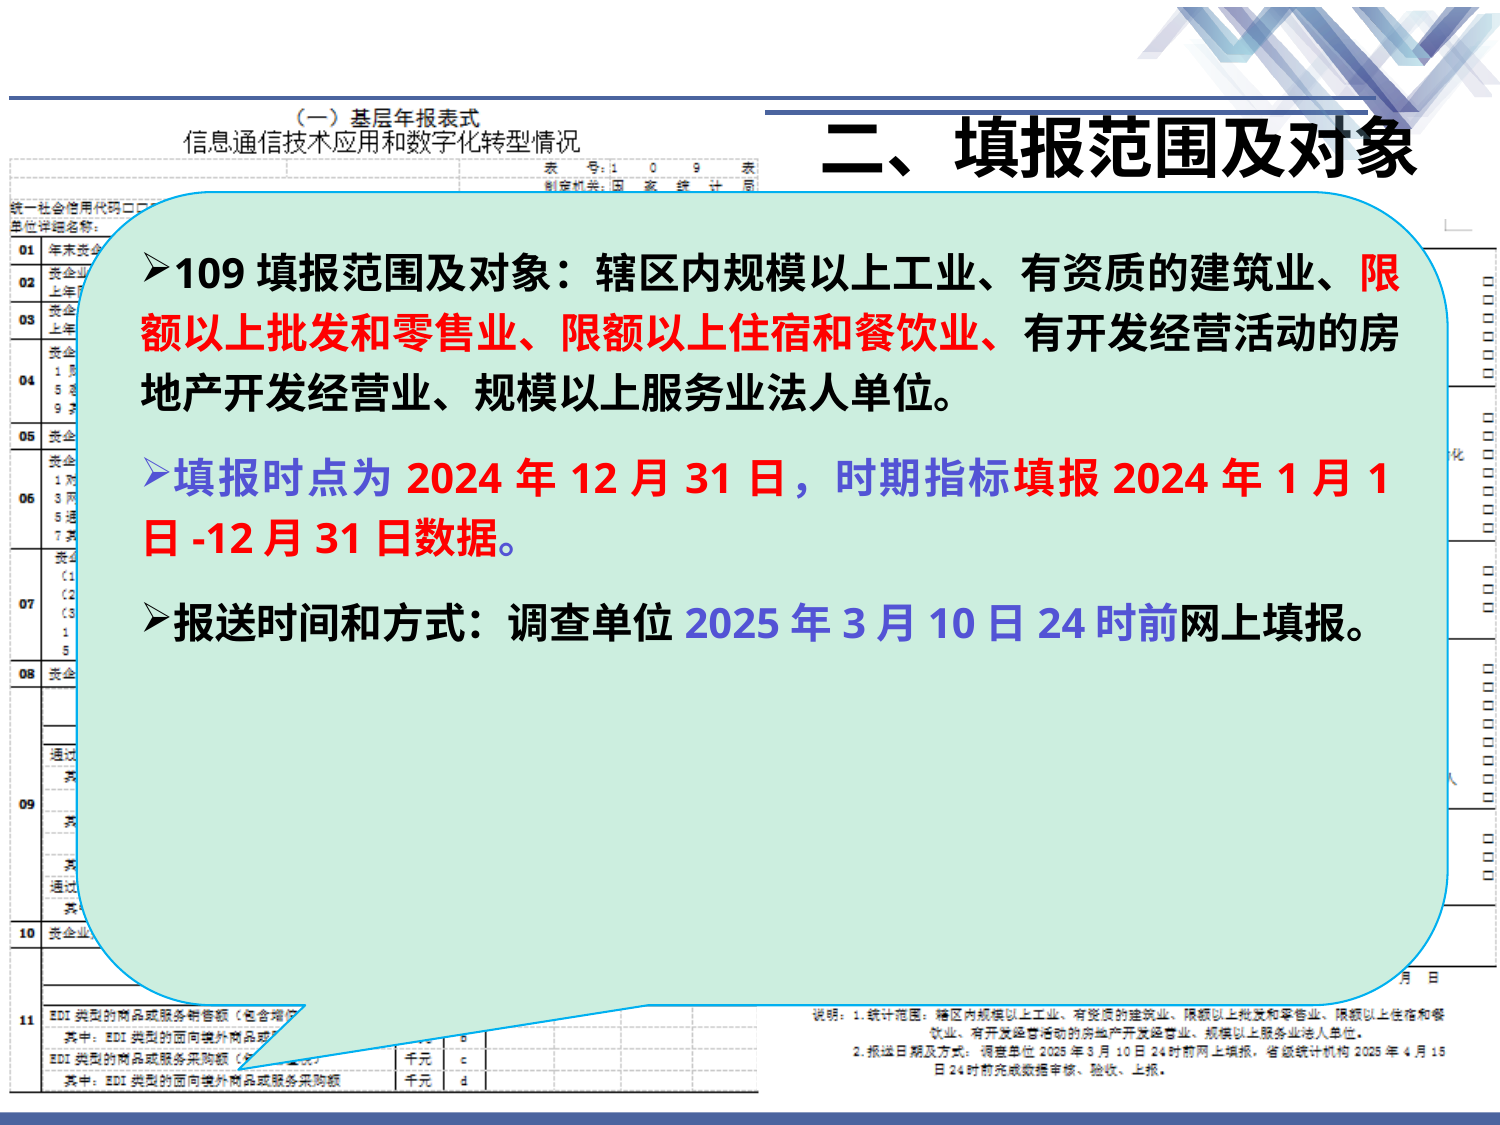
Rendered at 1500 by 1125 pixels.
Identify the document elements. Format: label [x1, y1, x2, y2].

text_box [76, 191, 1448, 1006]
text_box [0, 7, 1500, 1125]
